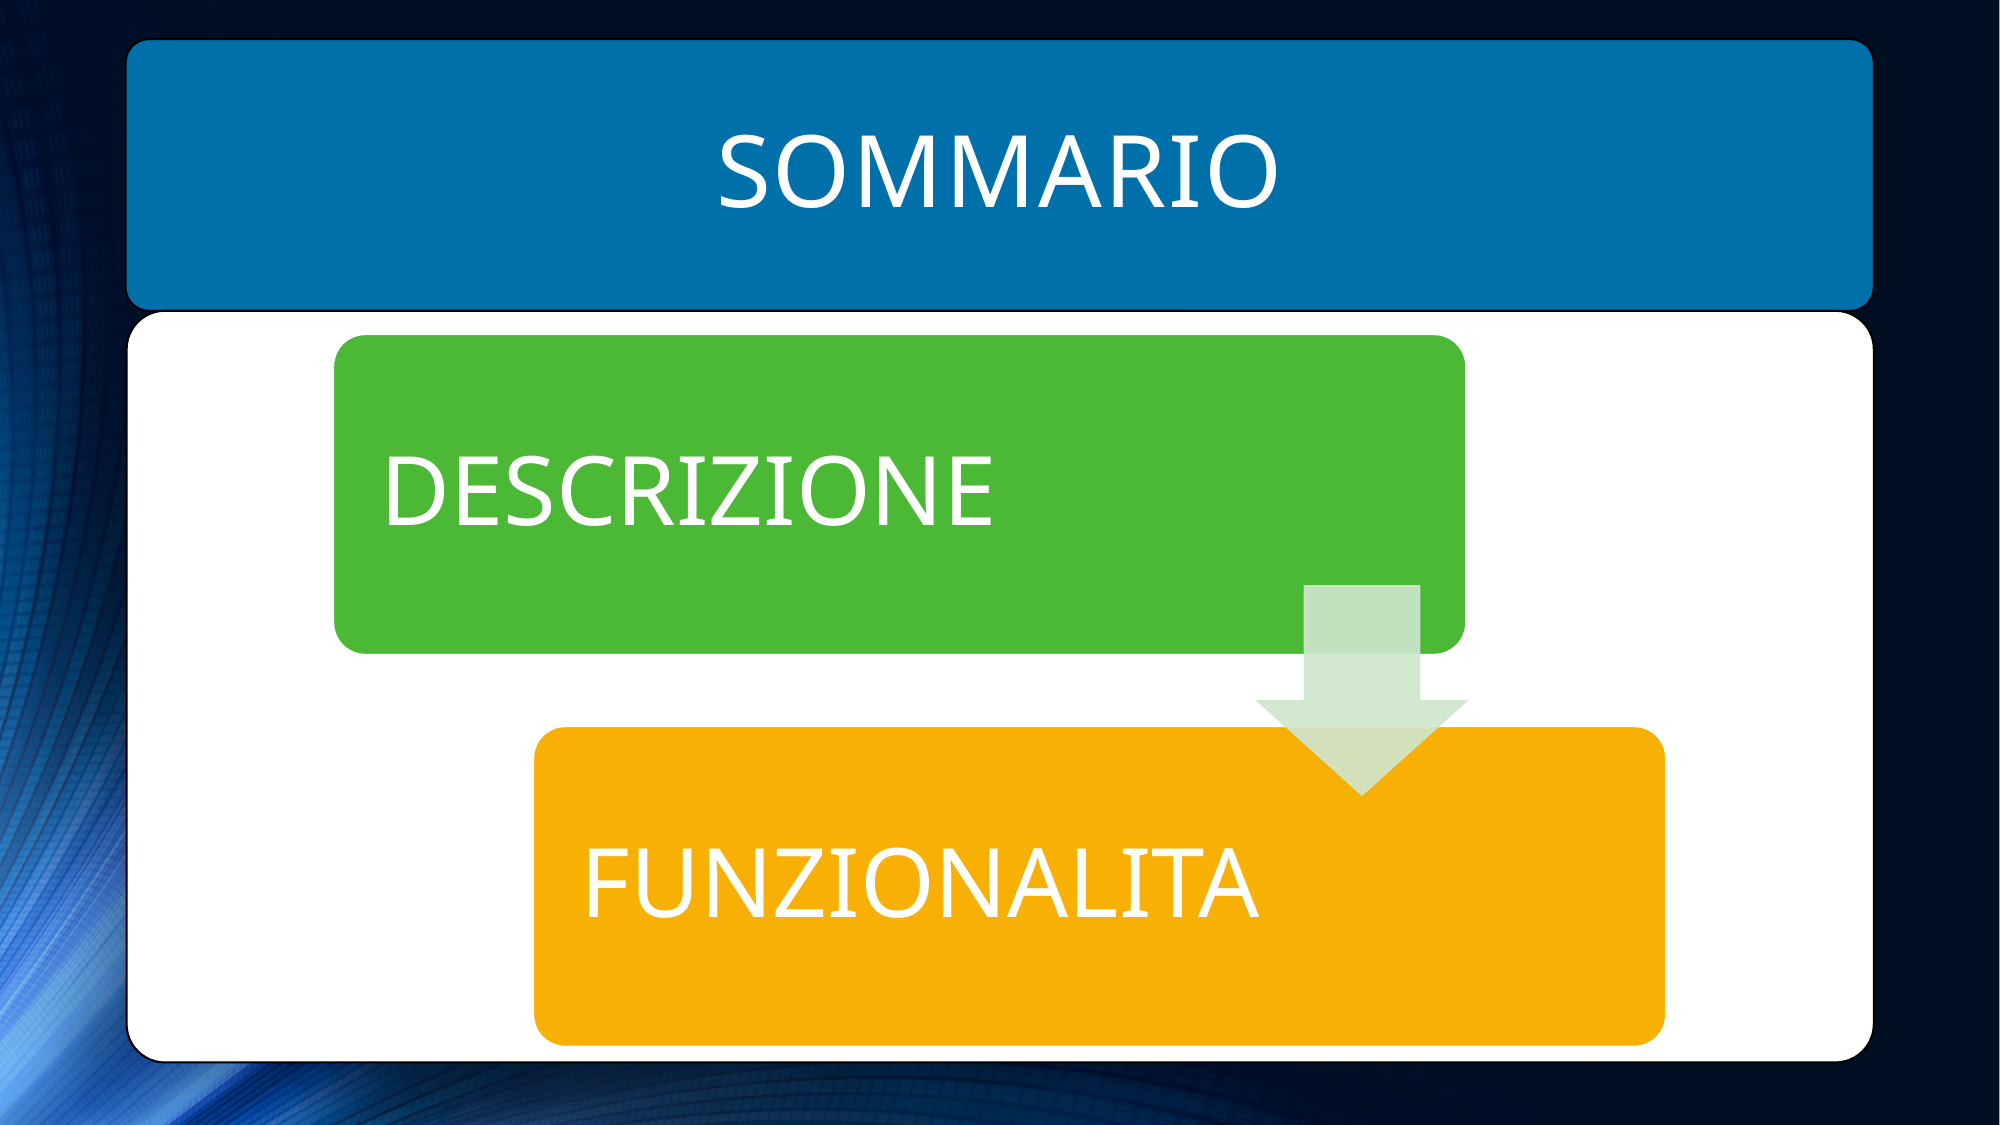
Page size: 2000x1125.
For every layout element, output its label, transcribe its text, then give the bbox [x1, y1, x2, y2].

title SOMMARIO [249, 62, 1750, 288]
picture [0, 0, 2000, 1125]
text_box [333, 334, 1667, 1047]
text_box [125, 309, 1875, 1064]
text_box [124, 38, 1875, 312]
